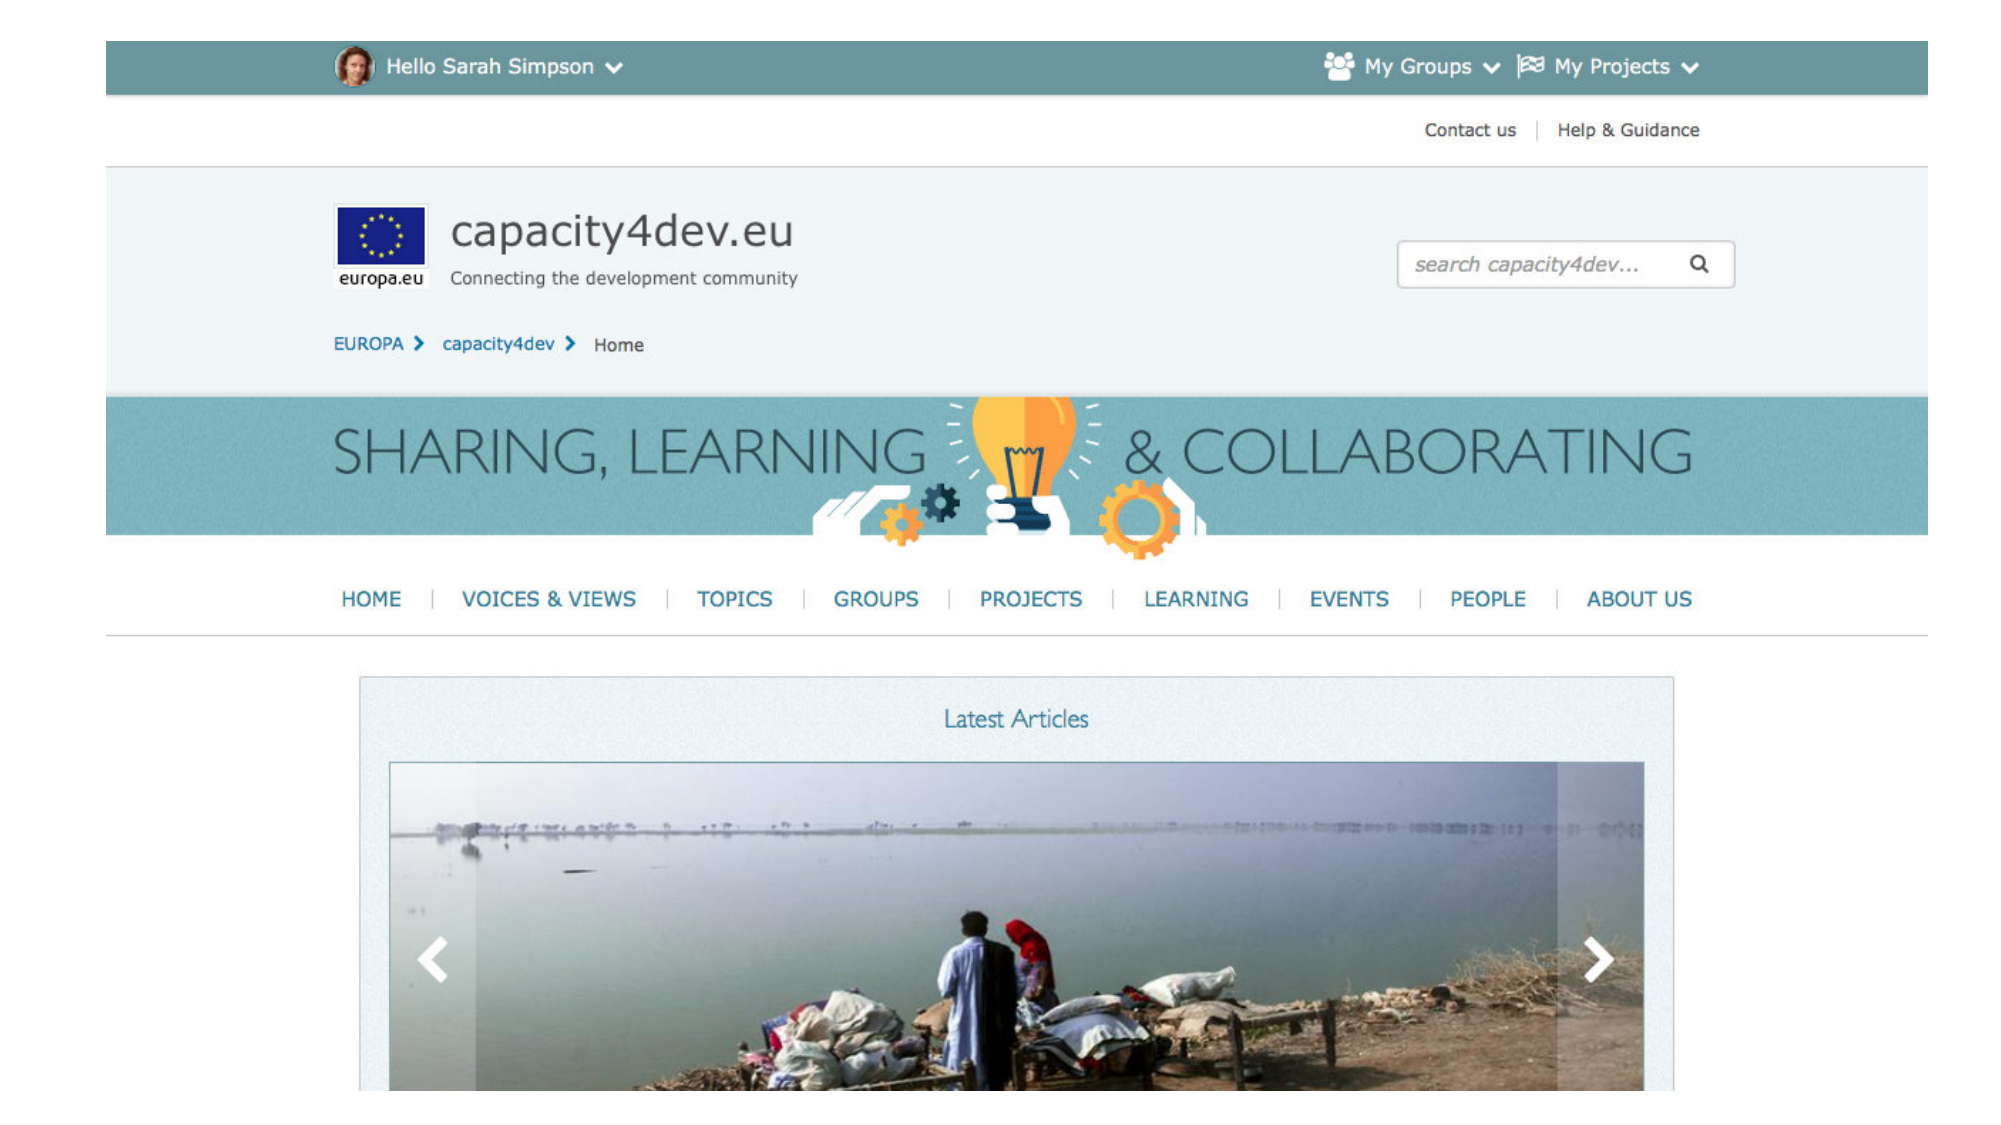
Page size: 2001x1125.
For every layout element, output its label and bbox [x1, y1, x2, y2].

picture [106, 41, 1928, 1091]
